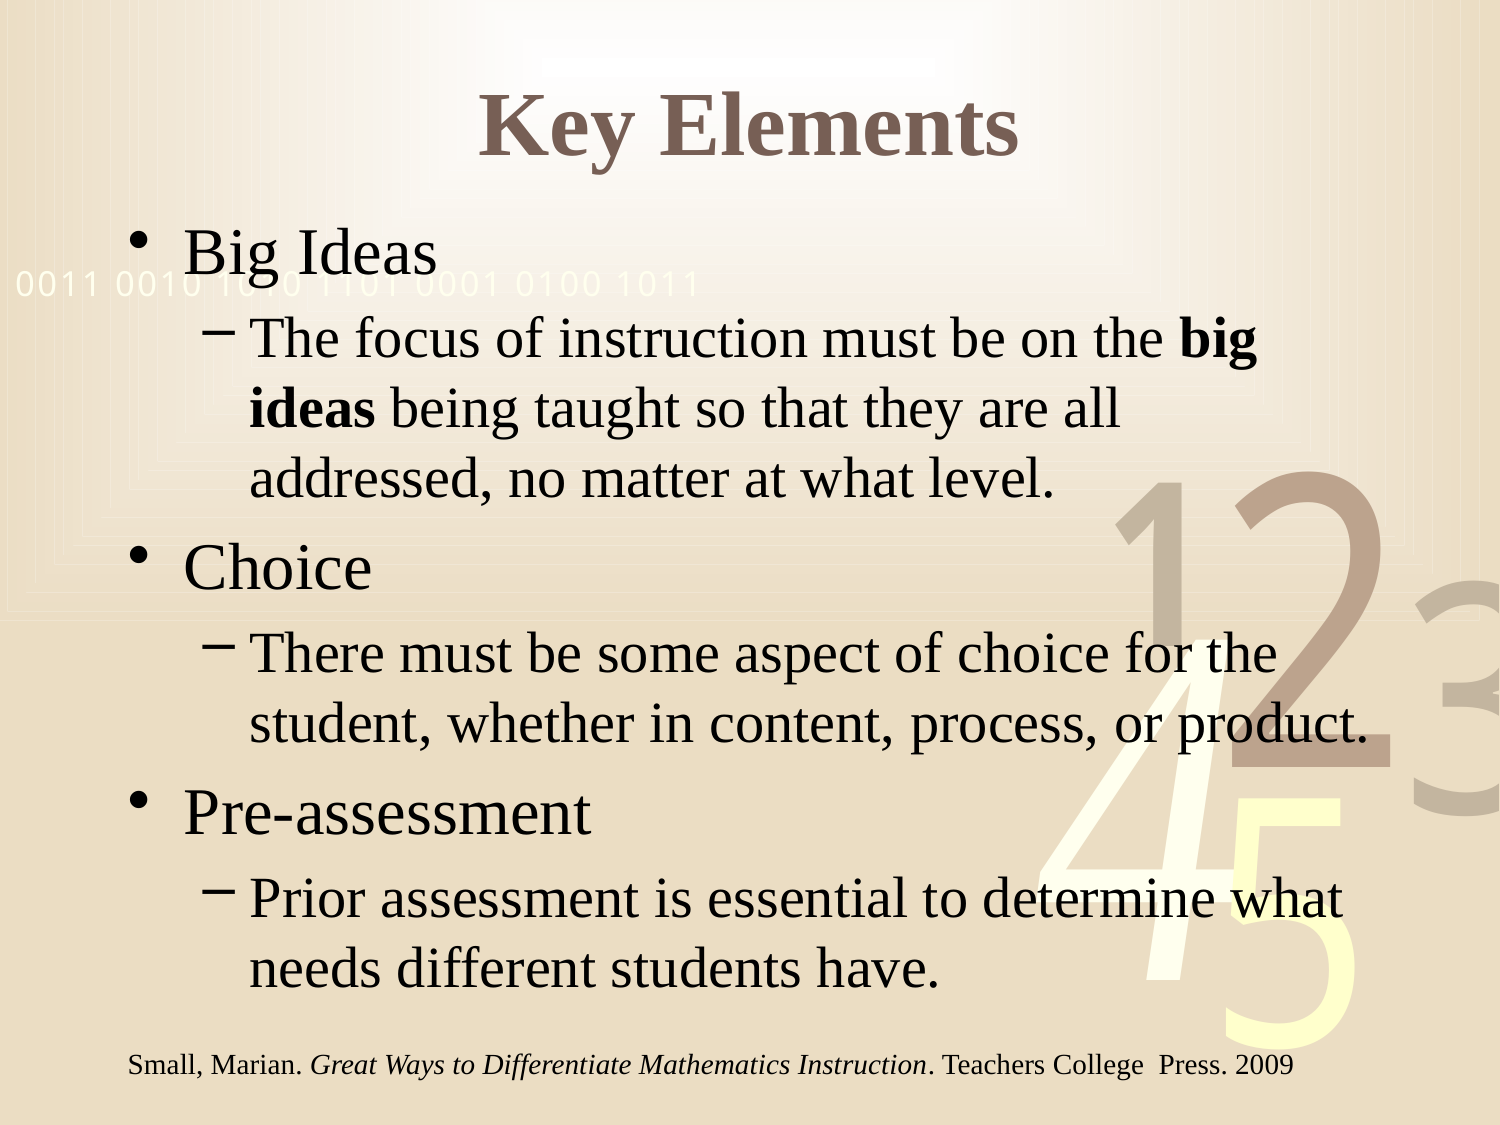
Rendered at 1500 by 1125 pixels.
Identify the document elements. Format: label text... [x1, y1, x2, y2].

list Big Ideas The focus of instruction must be on the big ideas being taught so that they are all addressed, no matter at what level. Choice There must be some aspect of choice for the student, whether in content, process, or product. Pre-assessment Prior assessment is essential to determine what needs different students have. Small, Marian. Great Ways to Differentiate Mathematics Instruction. Teachers College Press. 2009 [112, 199, 1388, 1076]
title Key Elements [112, 24, 1388, 199]
